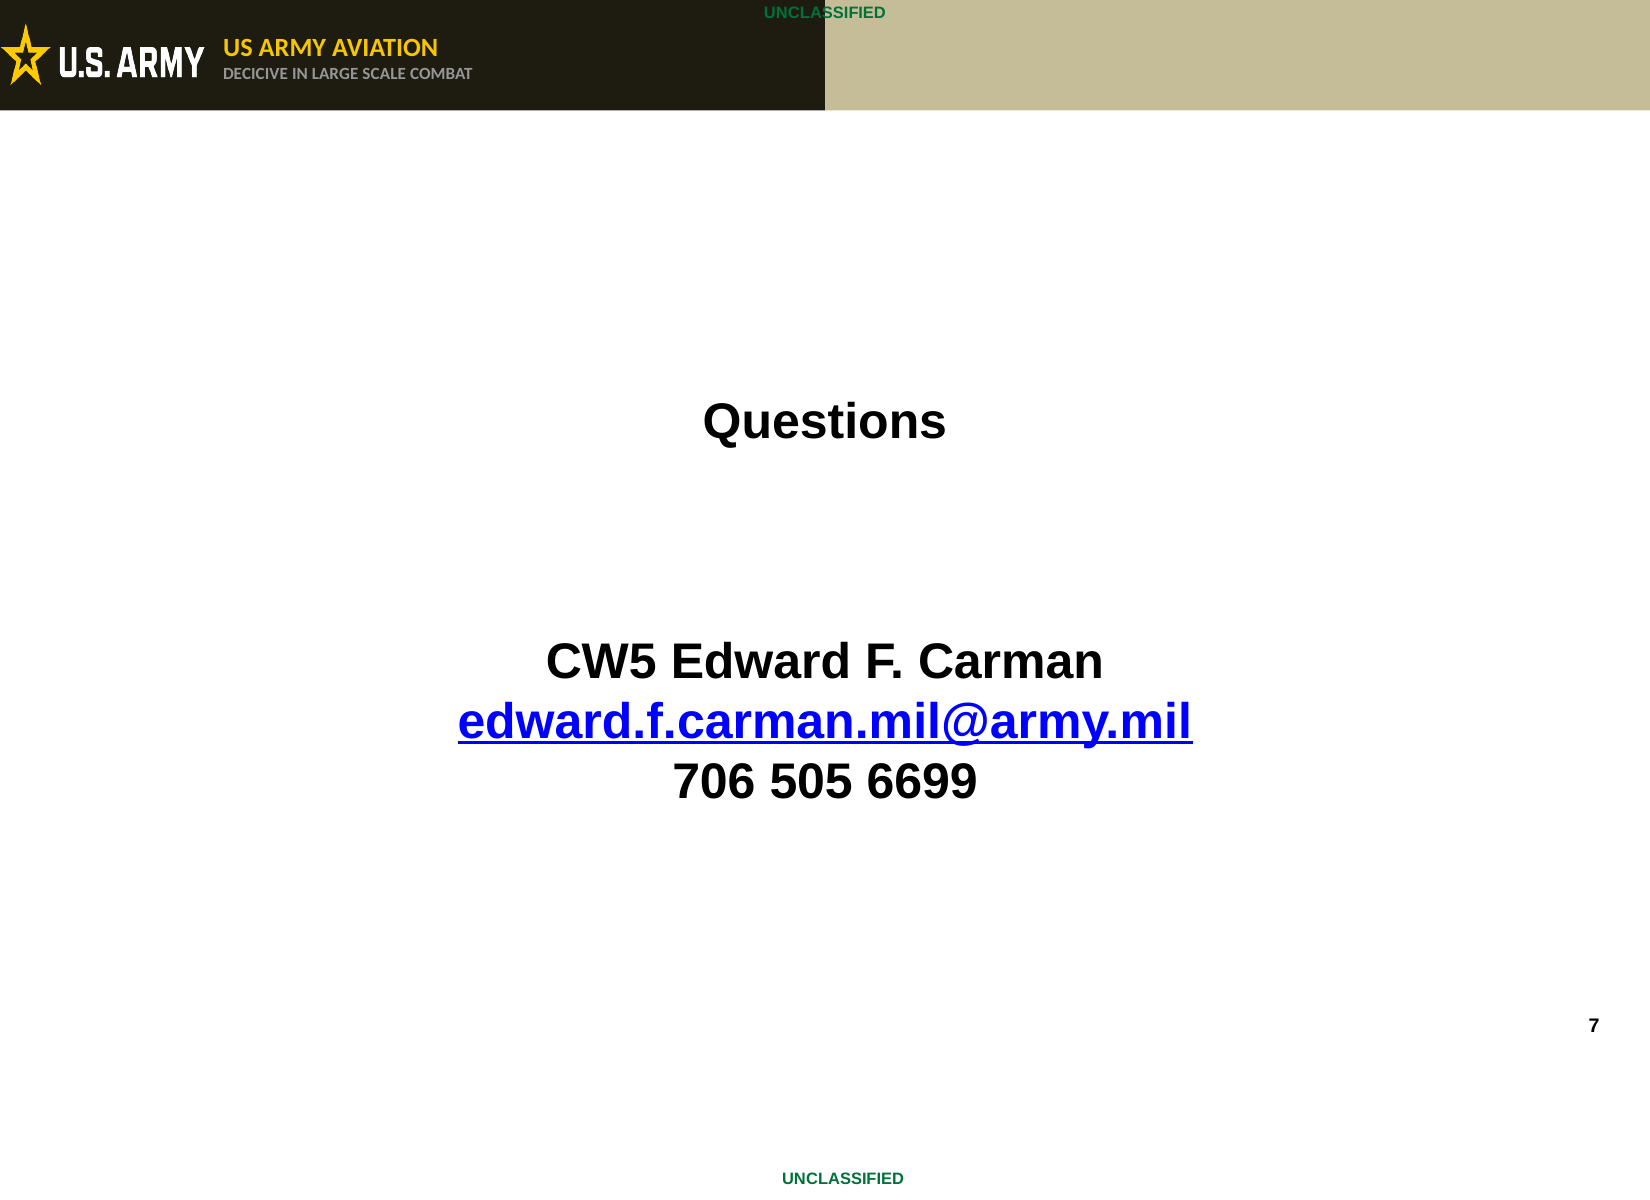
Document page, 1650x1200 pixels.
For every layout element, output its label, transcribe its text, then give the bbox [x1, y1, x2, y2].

slide_number 7 [1471, 995, 1612, 1043]
title Questions CW5 Edward F. Carman edward.f.carman.mil@army.mil 706 505 6699 [116, 548, 1534, 696]
